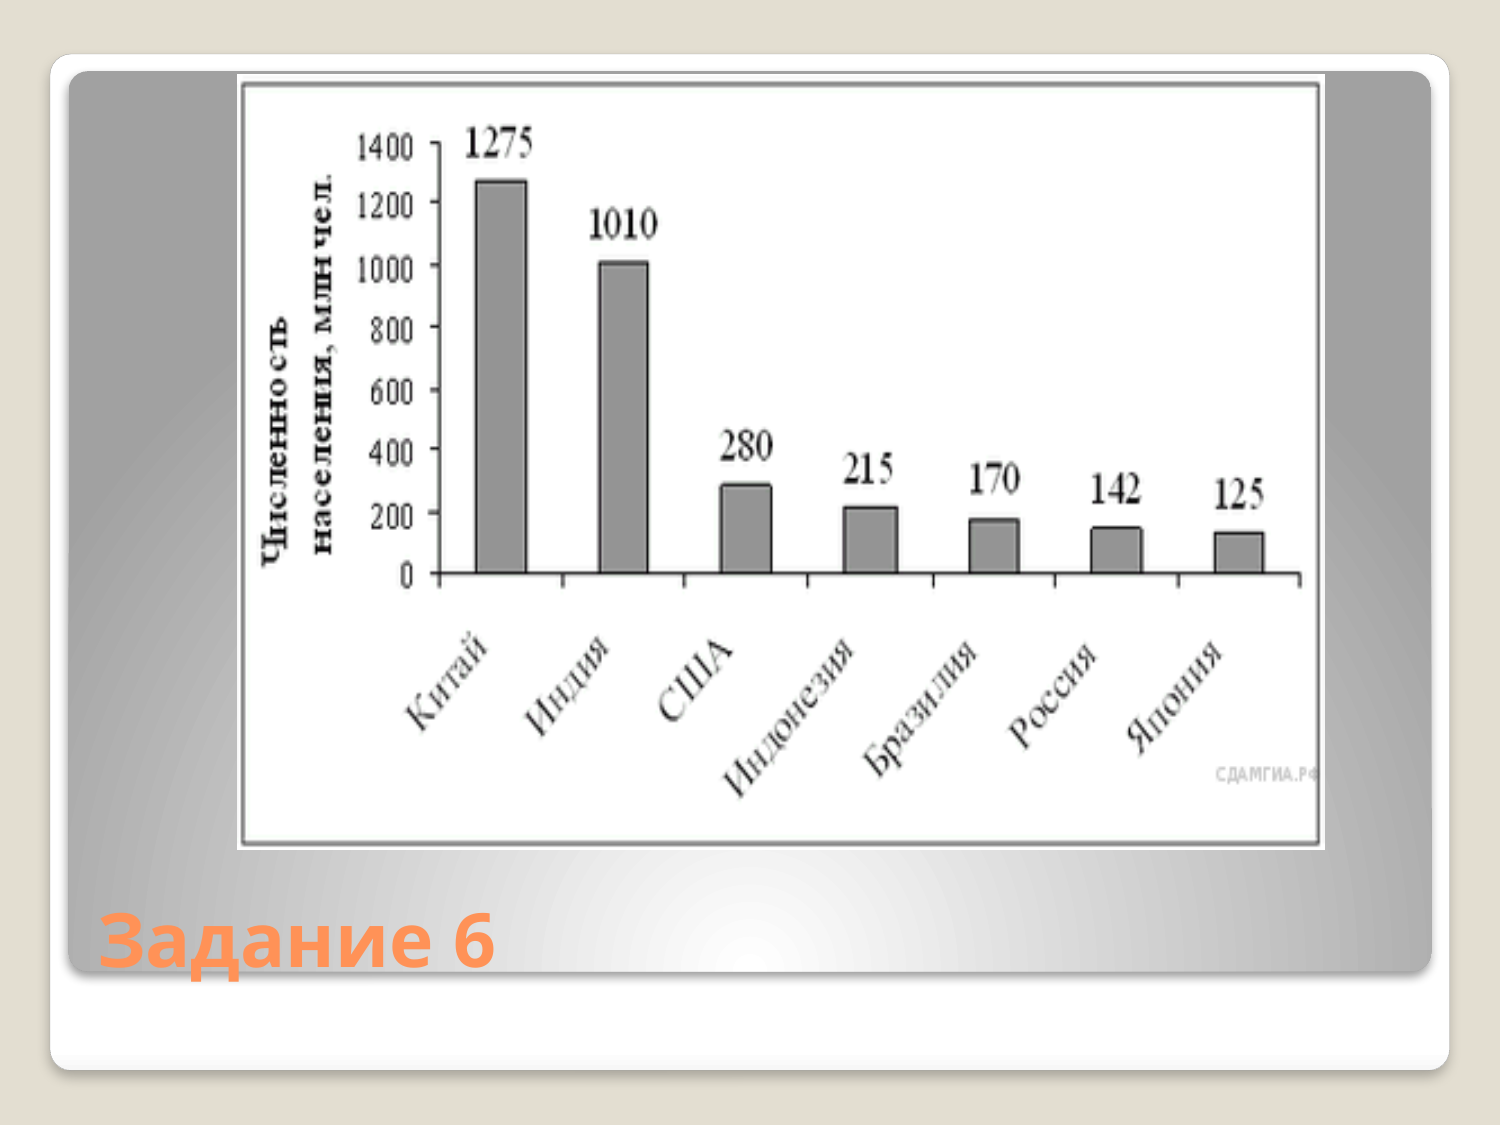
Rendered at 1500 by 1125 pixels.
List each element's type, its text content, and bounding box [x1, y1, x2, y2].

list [237, 74, 1326, 851]
title Задание 6 [82, 817, 1425, 990]
